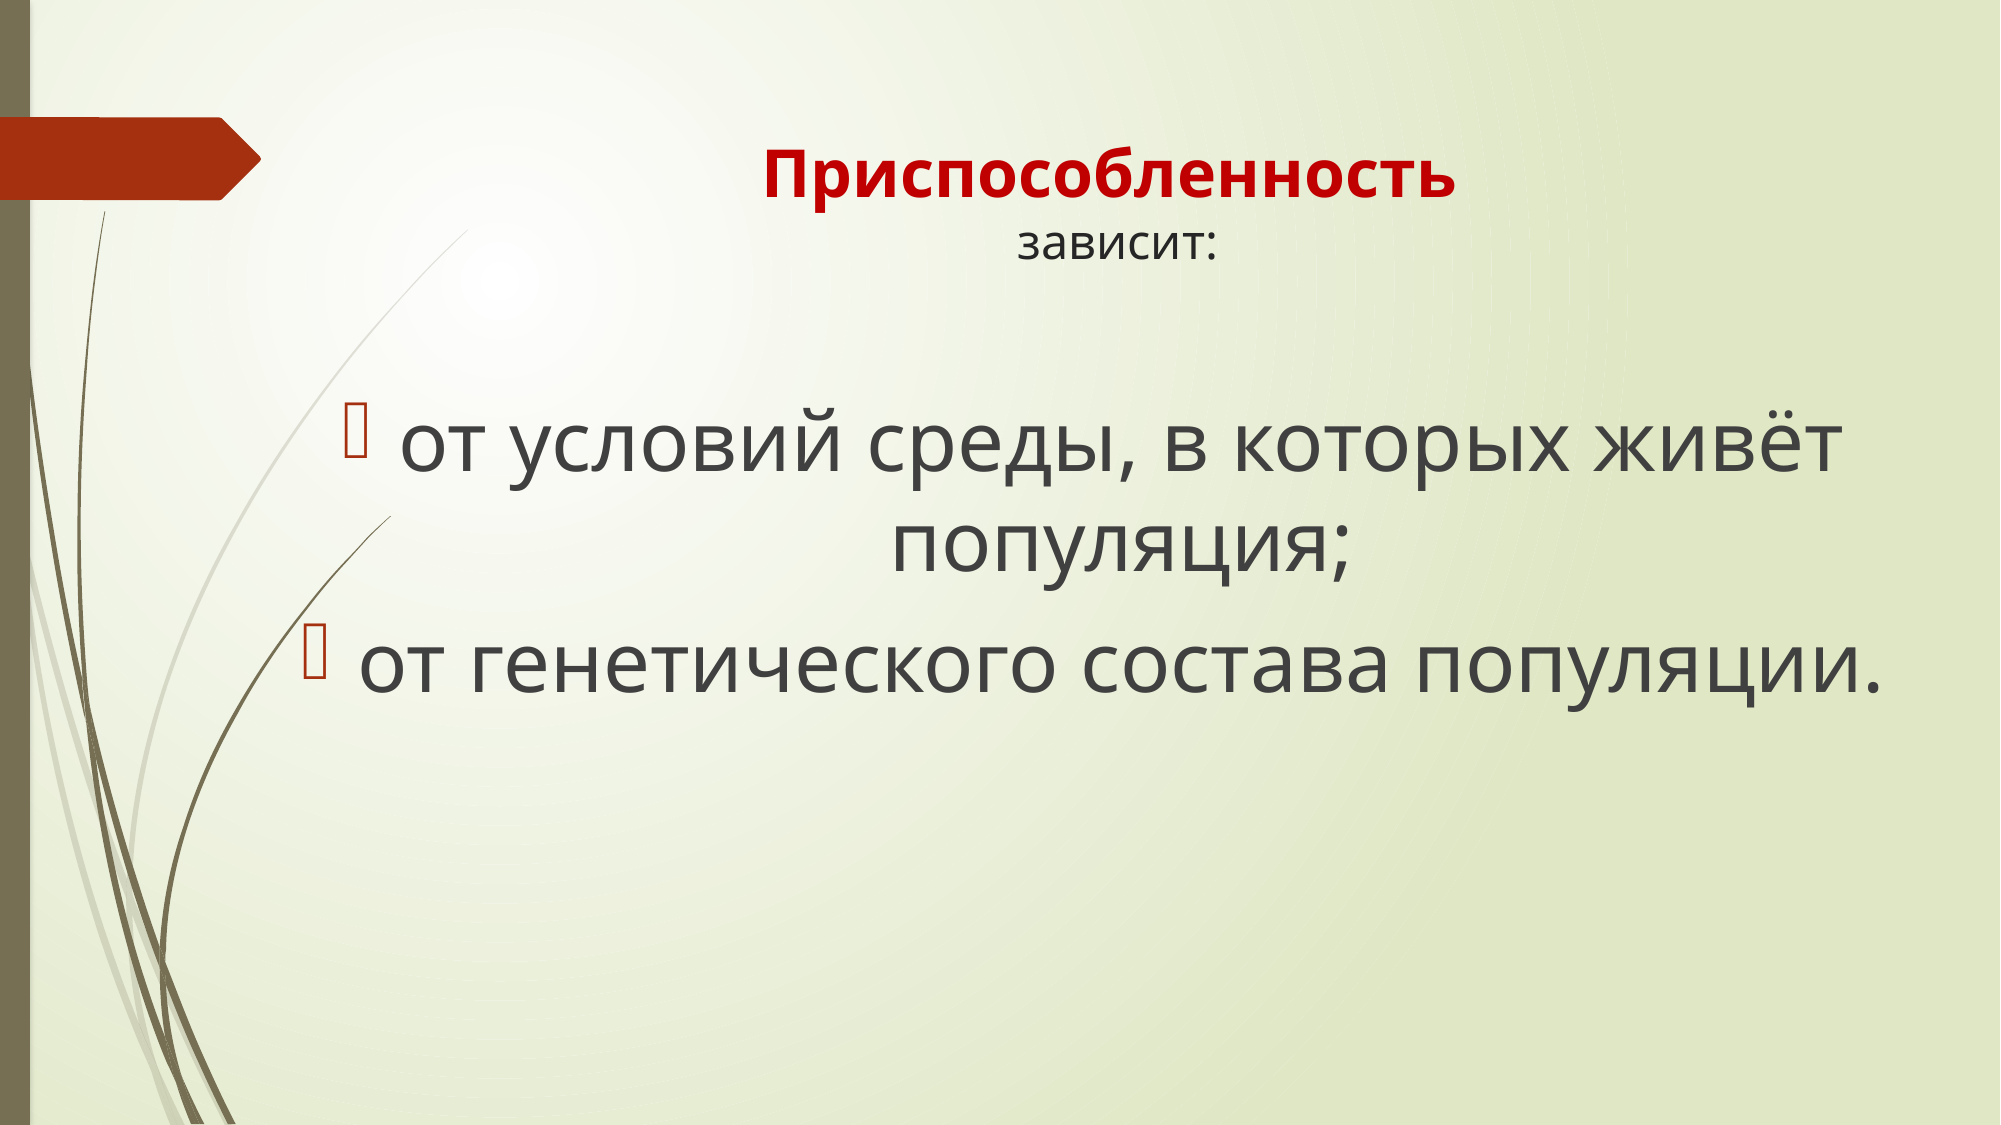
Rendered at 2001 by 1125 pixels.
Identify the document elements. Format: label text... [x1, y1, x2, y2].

title Приспособленность зависит: [386, 124, 1849, 373]
list от условий среды, в которых живёт популяция; от генетического состава популяции. [283, 381, 1904, 1001]
